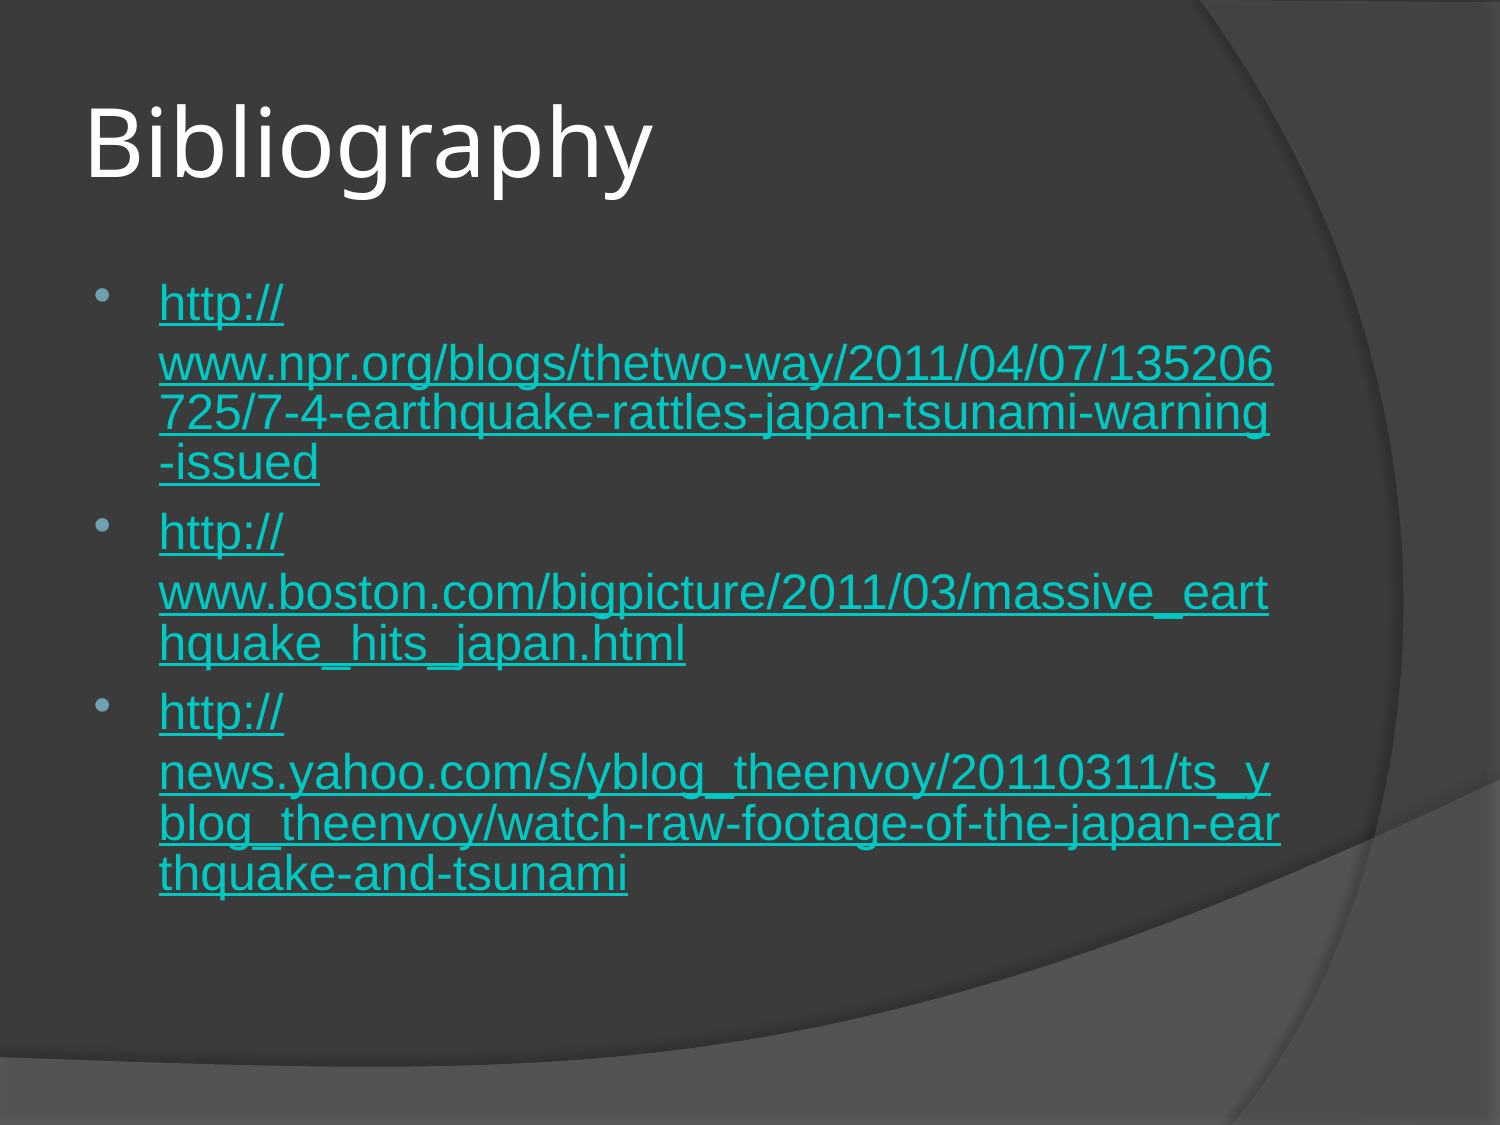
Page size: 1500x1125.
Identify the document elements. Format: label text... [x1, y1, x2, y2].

title Bibliography [75, 45, 1300, 233]
list http://www.npr.org/blogs/thetwo-way/2011/04/07/135206725/7-4-earthquake-rattles-japan-tsunami-warning-issued http://www.boston.com/bigpicture/2011/03/massive_earthquake_hits_japan.html http://news.yahoo.com/s/yblog_theenvoy/20110311/ts_yblog_theenvoy/watch-raw-footage-of-the-japan-earthquake-and-tsunami [75, 262, 1300, 1005]
